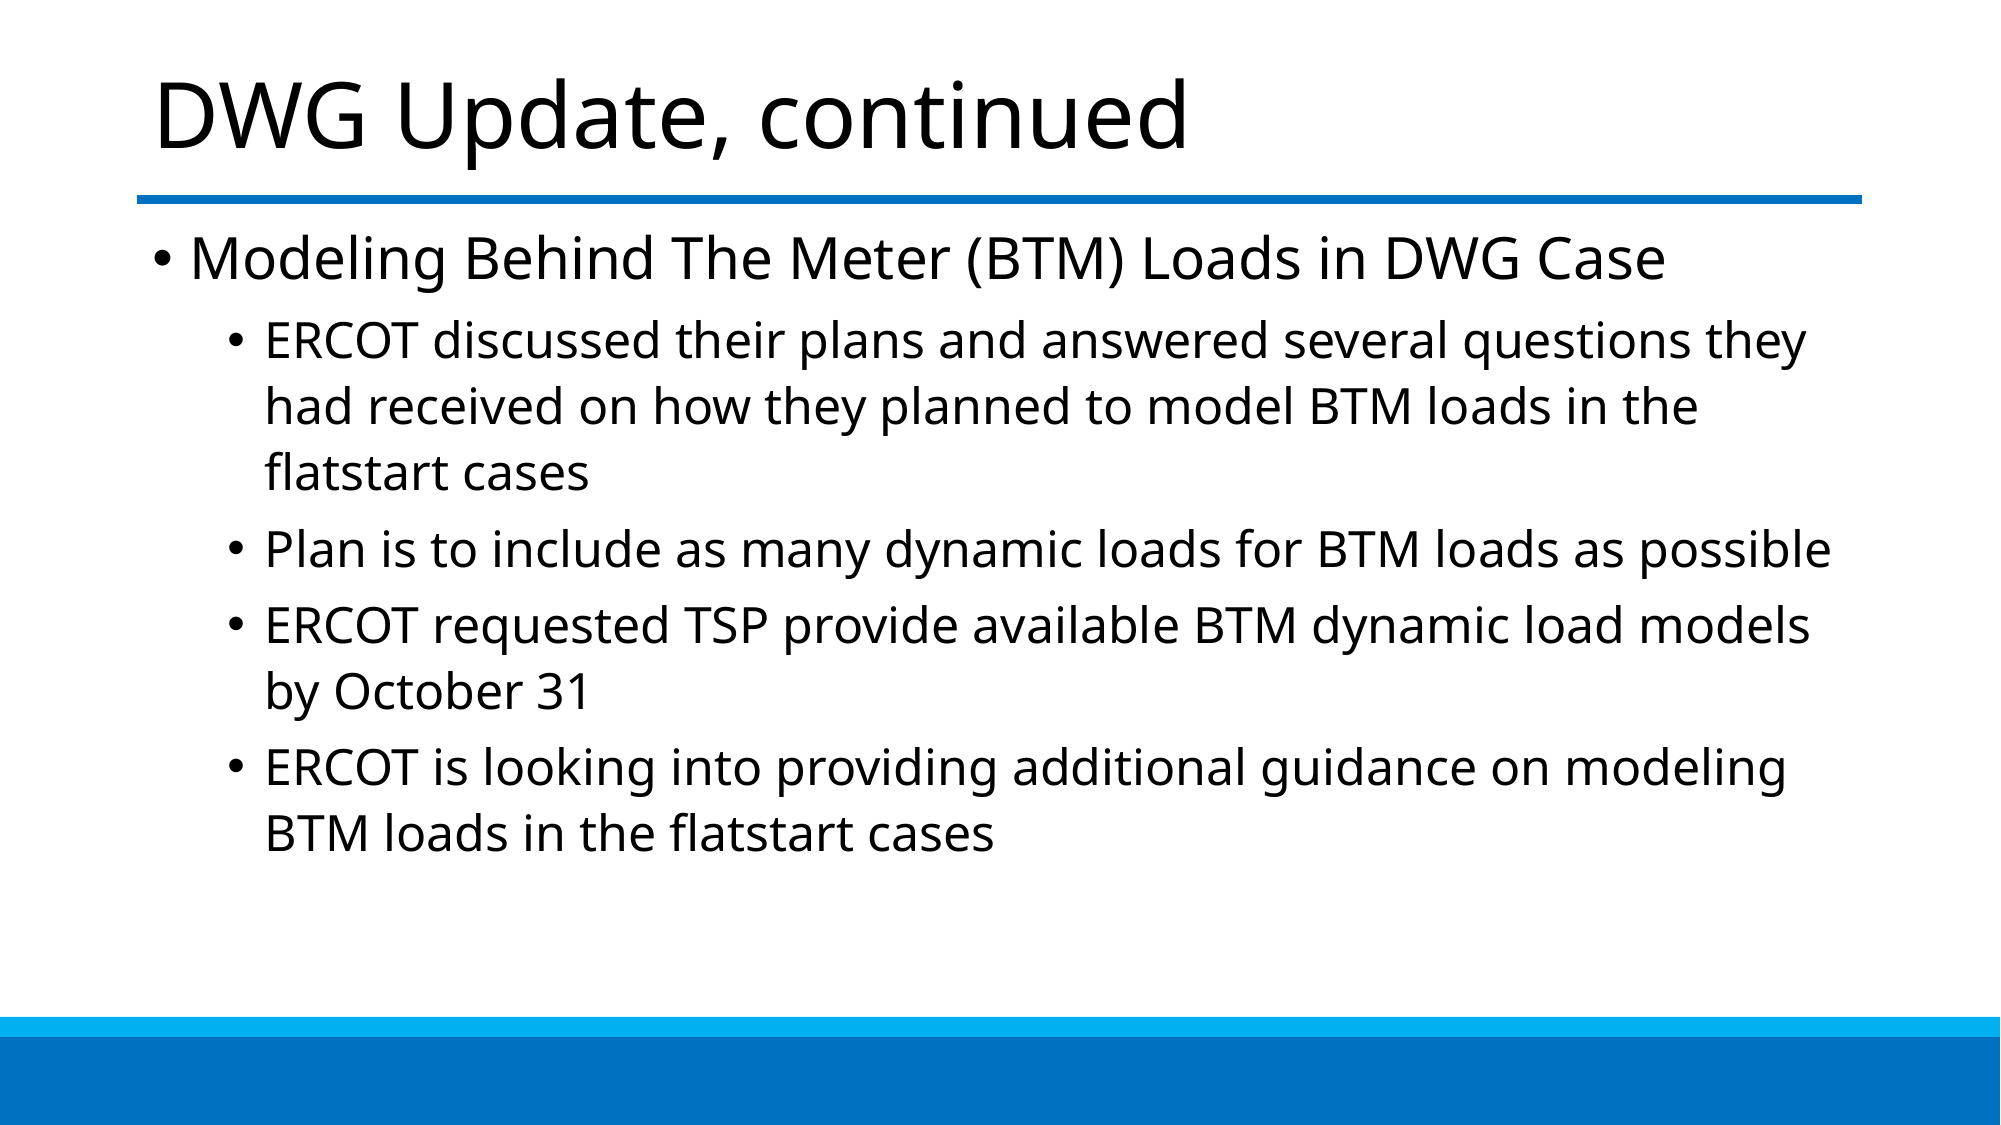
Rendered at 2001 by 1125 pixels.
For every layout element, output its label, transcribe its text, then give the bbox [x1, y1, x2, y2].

title DWG Update, continued [137, 59, 1863, 178]
list Modeling Behind The Meter (BTM) Loads in DWG Case ERCOT discussed their plans and answered several questions they had received on how they planned to model BTM loads in the flatstart cases Plan is to include as many dynamic loads for BTM loads as possible ERCOT requested TSP provide available BTM dynamic load models by October 31 ERCOT is looking into providing additional guidance on modeling BTM loads in the flatstart cases [137, 222, 1863, 1014]
